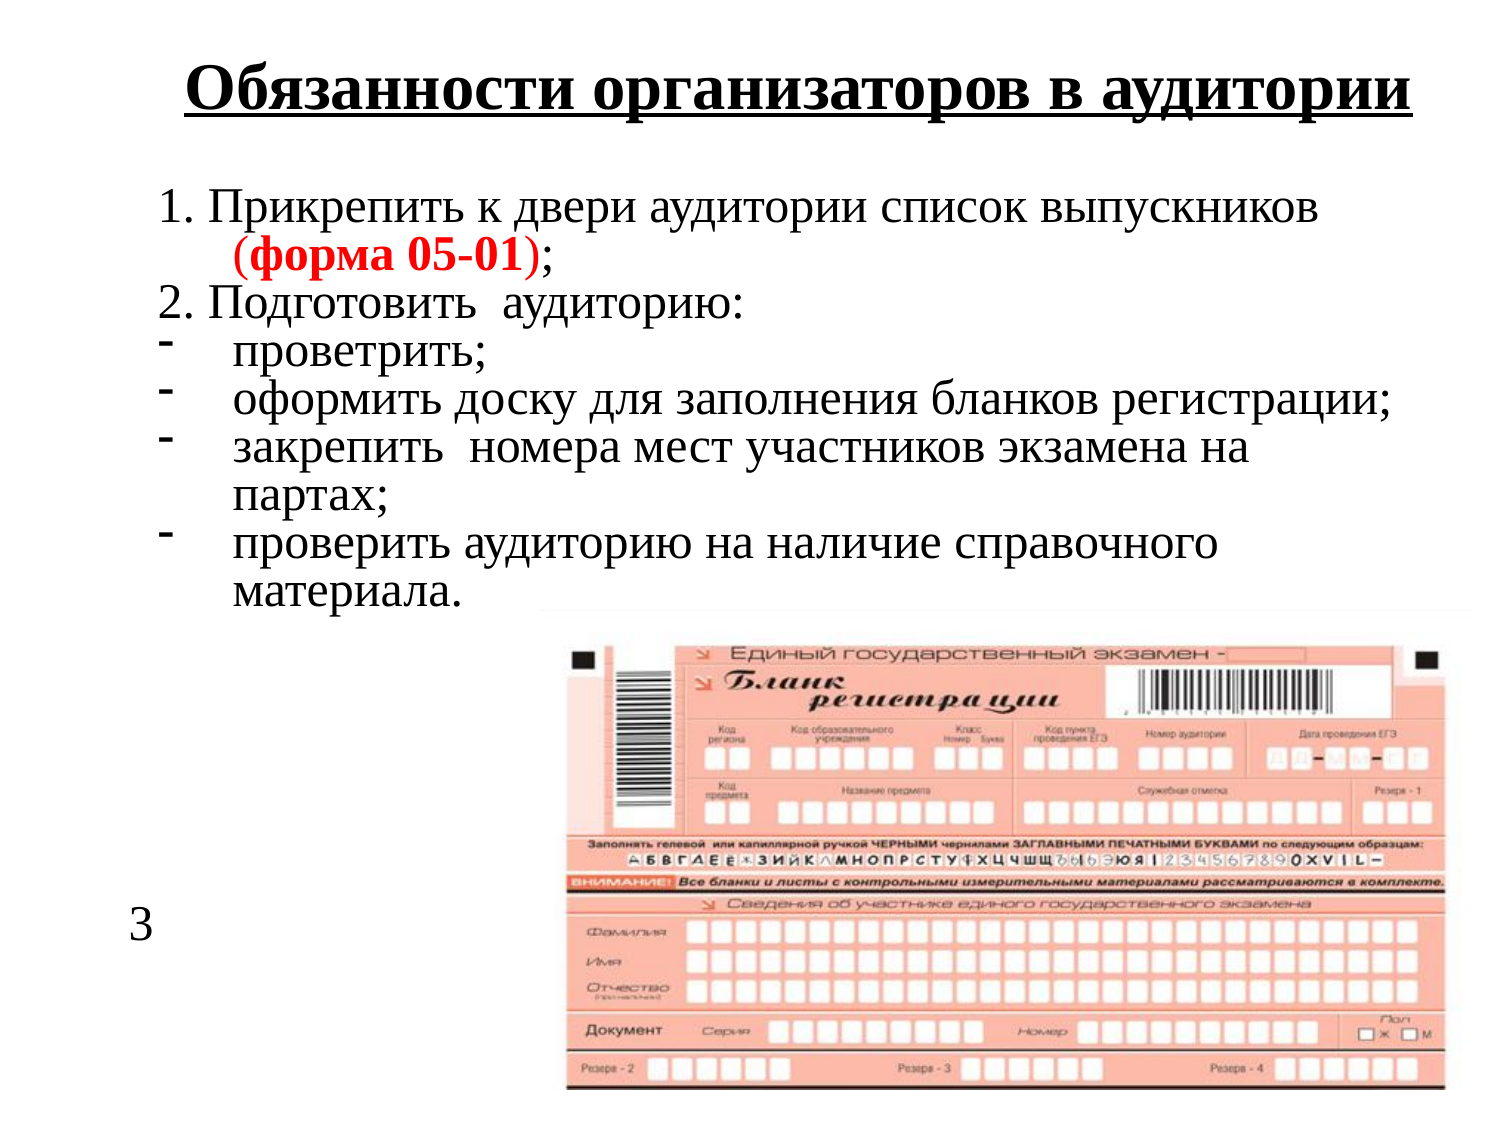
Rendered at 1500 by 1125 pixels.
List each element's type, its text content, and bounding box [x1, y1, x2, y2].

text_box Обязанности организаторов в аудитории [169, 35, 1429, 130]
text_box 1. Прикрепить к двери аудитории список выпускников (форма 05-01); 2. Подготовить аудиторию: проветрить; оформить доску для заполнения бланков регистрации; закрепить номера мест участников экзамена на партах; проверить аудиторию на наличие справочного материала. [46, 117, 1411, 768]
picture [538, 609, 1473, 1091]
text_box 3 [17, 786, 532, 958]
